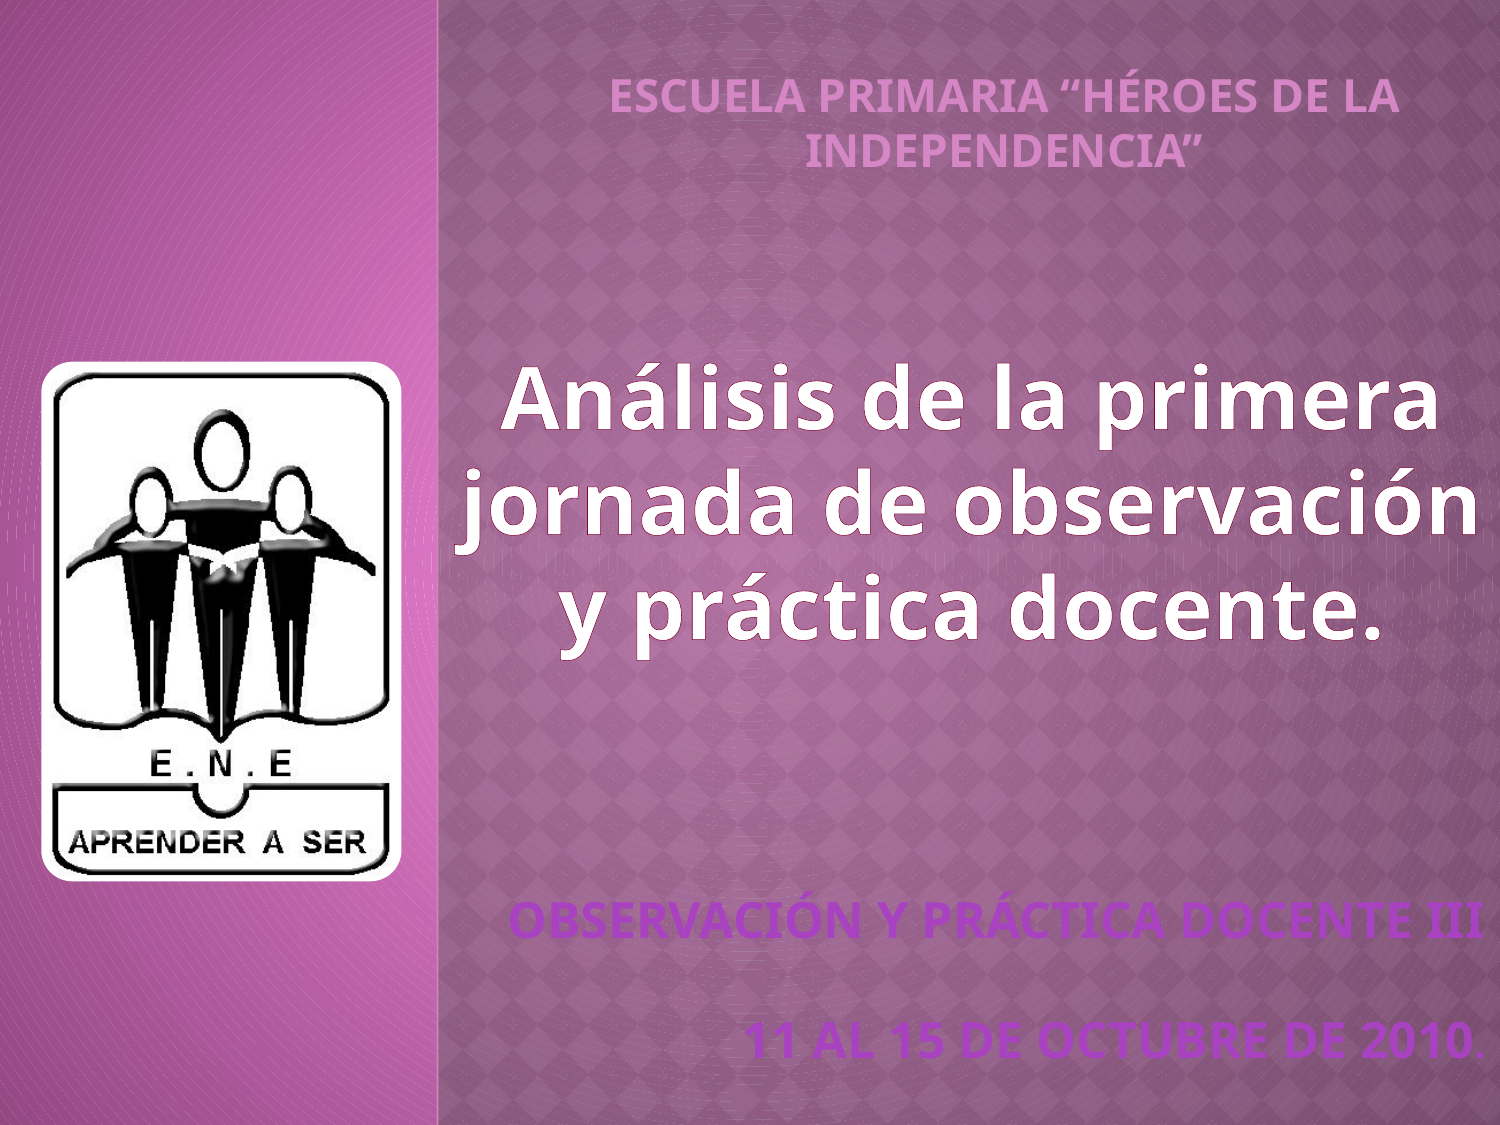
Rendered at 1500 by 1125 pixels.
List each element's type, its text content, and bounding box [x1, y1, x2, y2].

text_box OBSERVACIÓN Y PRÁCTICA DOCENTE III 11 AL 15 DE OCTUBRE DE 2010. [490, 881, 1500, 1077]
picture [40, 361, 402, 882]
subtitle ESCUELA PRIMARIA “HÉROES DE LA INDEPENDENCIA” [584, 66, 1424, 247]
title Análisis de la primera jornada de observación y práctica docente. [442, 302, 1500, 657]
